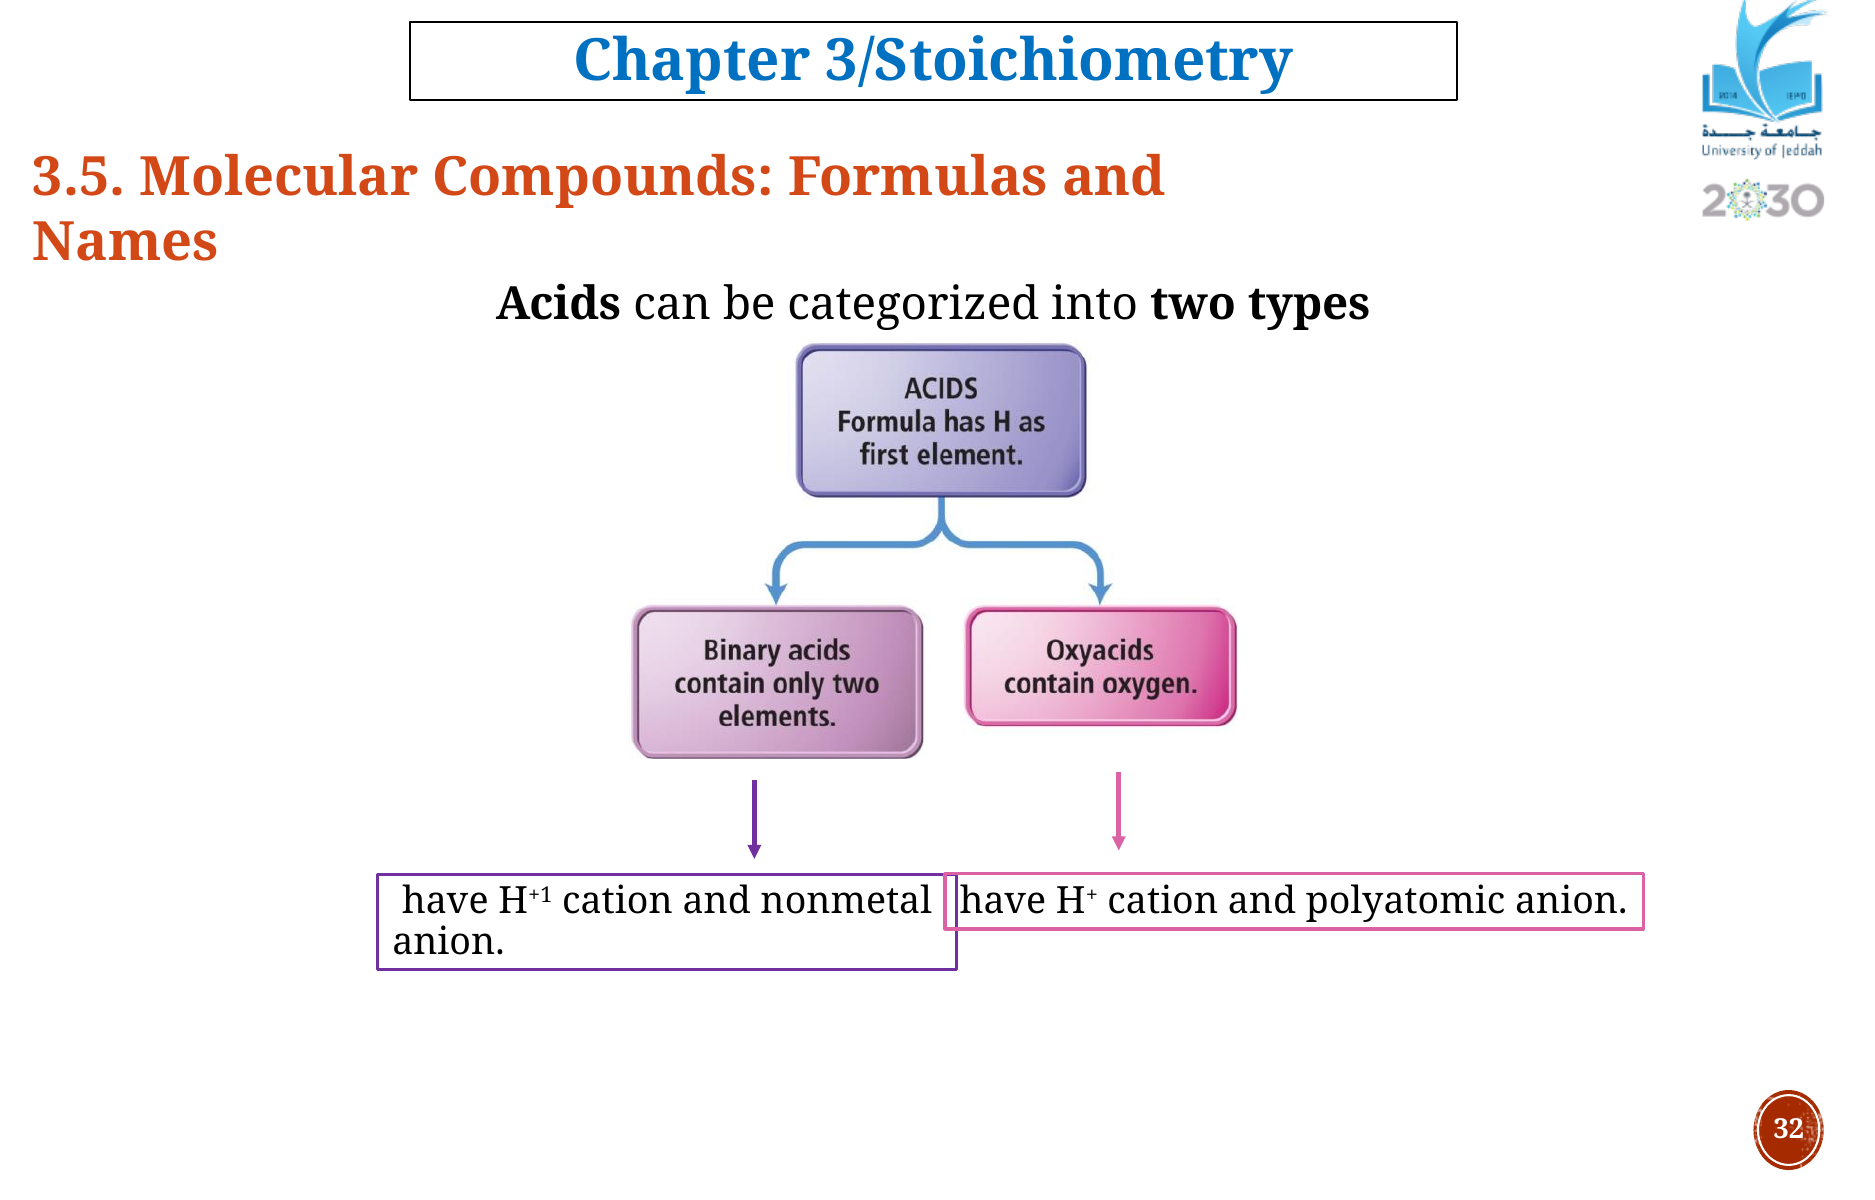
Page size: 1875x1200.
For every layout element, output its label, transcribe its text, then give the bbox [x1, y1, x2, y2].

text_box Acids can be categorized into two types [481, 266, 1386, 336]
slide_number 32 [1739, 1097, 1838, 1162]
picture [629, 341, 1238, 759]
text_box have H+1 cation and nonmetal anion. [377, 874, 957, 970]
text_box Chapter 3/Stoichiometry [409, 21, 1458, 101]
picture [1681, 0, 1846, 227]
text_box have H+ cation and polyatomic anion. [945, 873, 1644, 930]
text_box 3.5. Molecular Compounds: Formulas and Names [17, 133, 1207, 280]
